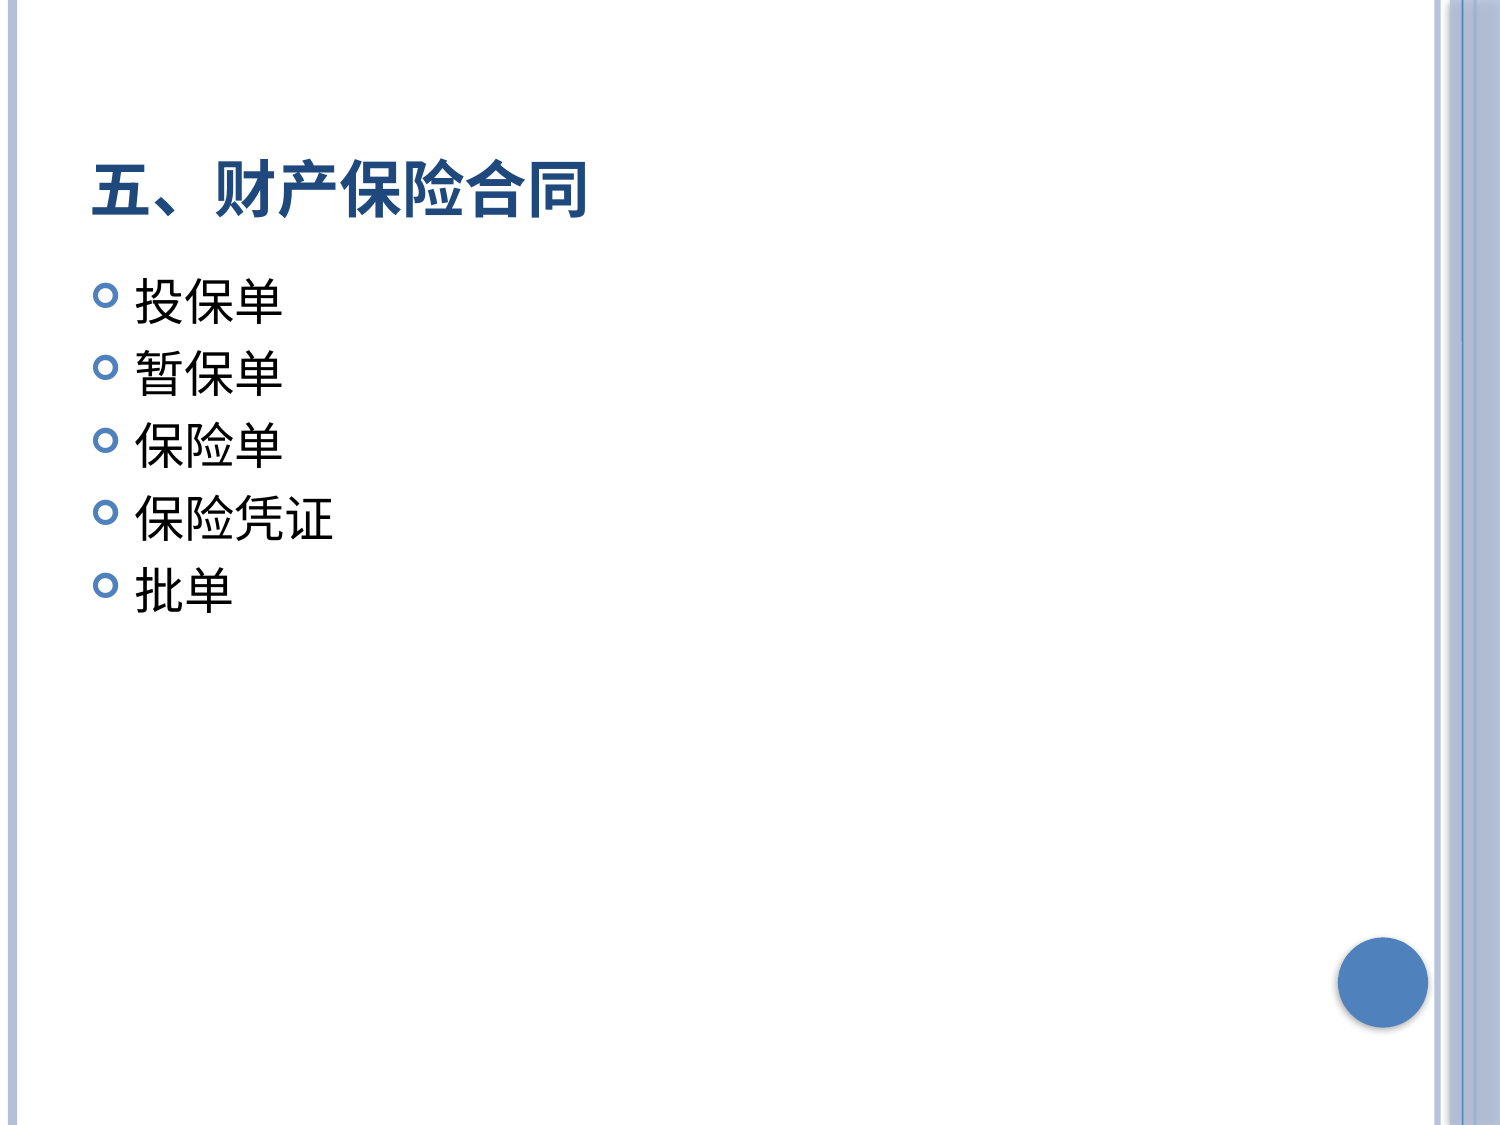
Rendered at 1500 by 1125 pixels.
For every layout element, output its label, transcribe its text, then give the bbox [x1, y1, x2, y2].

title 五、财产保险合同 [75, 45, 1300, 233]
list 投保单 暂保单 保险单 保险凭证 批单 [74, 262, 1301, 1063]
